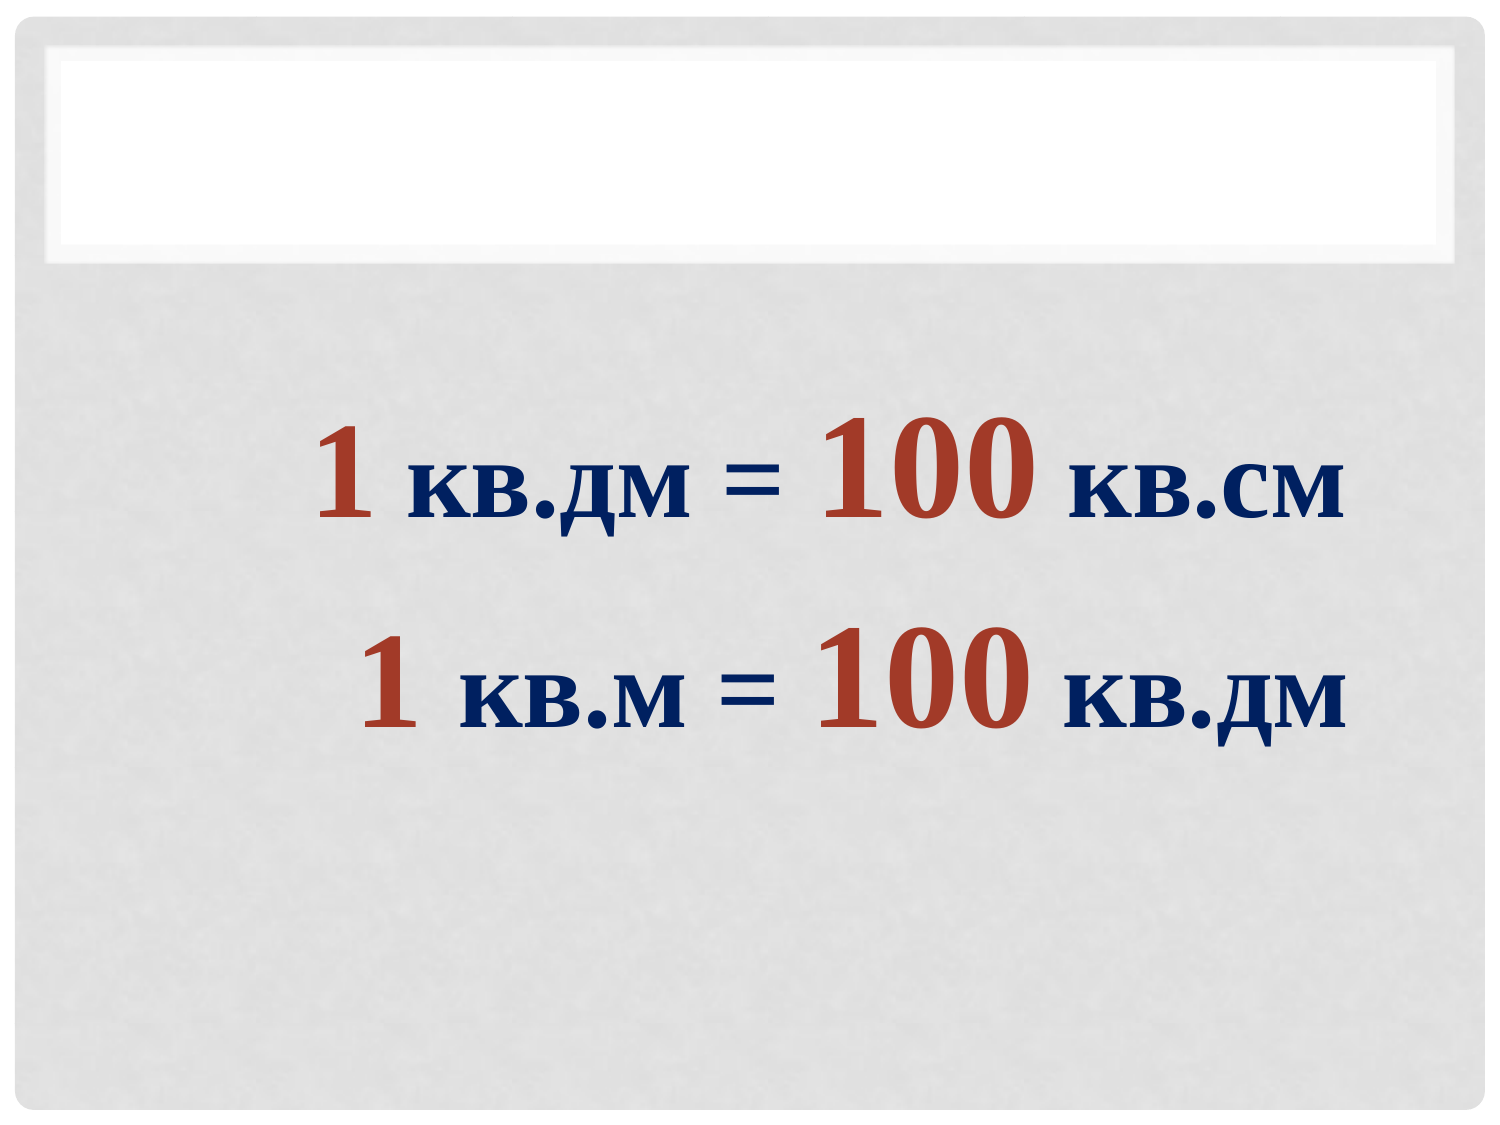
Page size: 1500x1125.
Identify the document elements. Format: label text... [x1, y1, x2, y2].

list 1 кв.дм = 100 кв.см 1 кв.м = 100 кв.дм [41, 219, 1447, 988]
